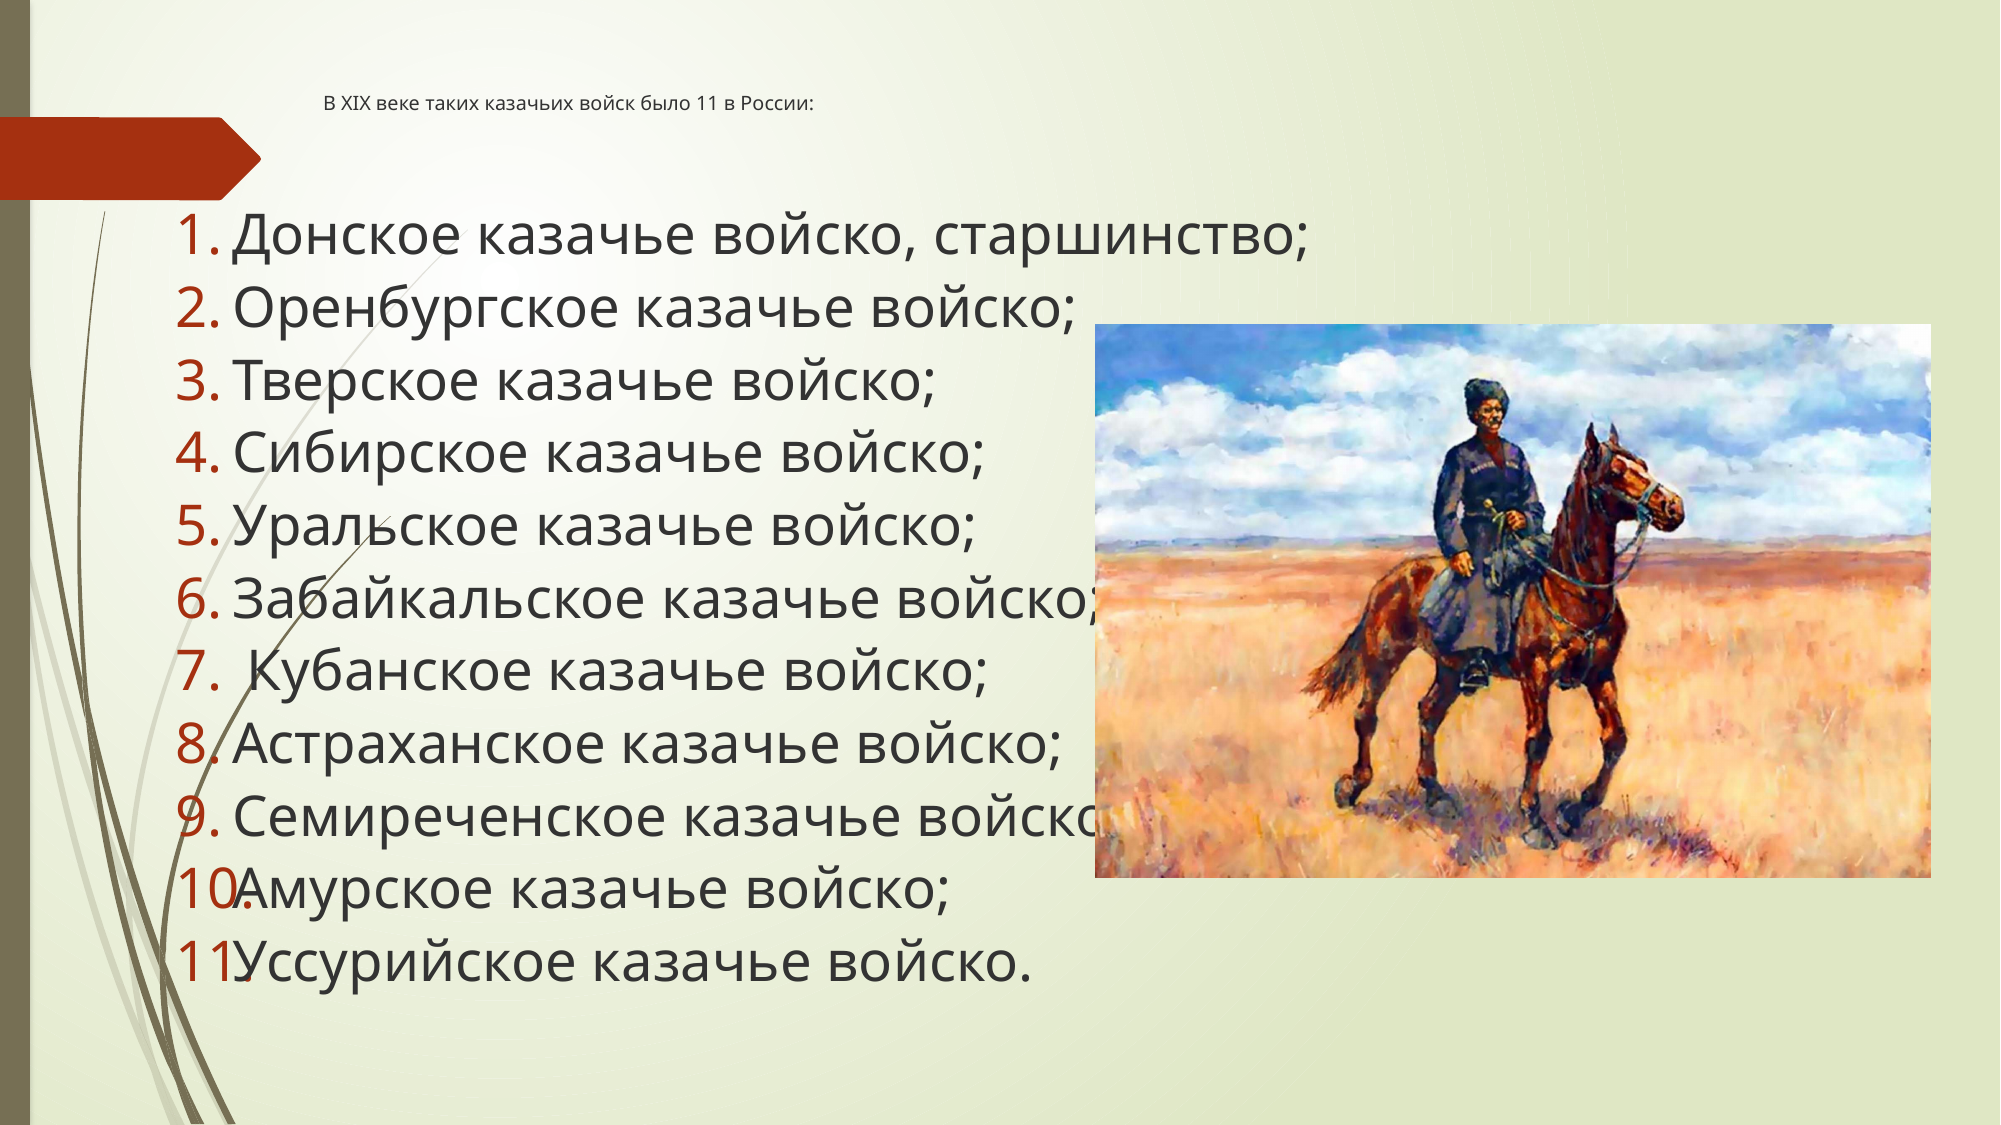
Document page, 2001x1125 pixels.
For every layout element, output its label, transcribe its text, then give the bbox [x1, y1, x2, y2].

picture [1095, 324, 1931, 878]
title В XIX веке таких казачьих войск было 11 в России: [308, 82, 1884, 146]
text_box [961, 271, 1788, 964]
list Донское казачье войско, старшинство; Оренбургское казачье войско; Тверское казачье войско; Сибирское казачье войско; Уральское казачье войско; Забайкальское казачье войско; Кубанское казачье войско; Астраханское казачье войско; Семиреченское казачье войско; Амурское казачье войско; Уссурийское казачье войско. [160, 191, 1709, 1011]
